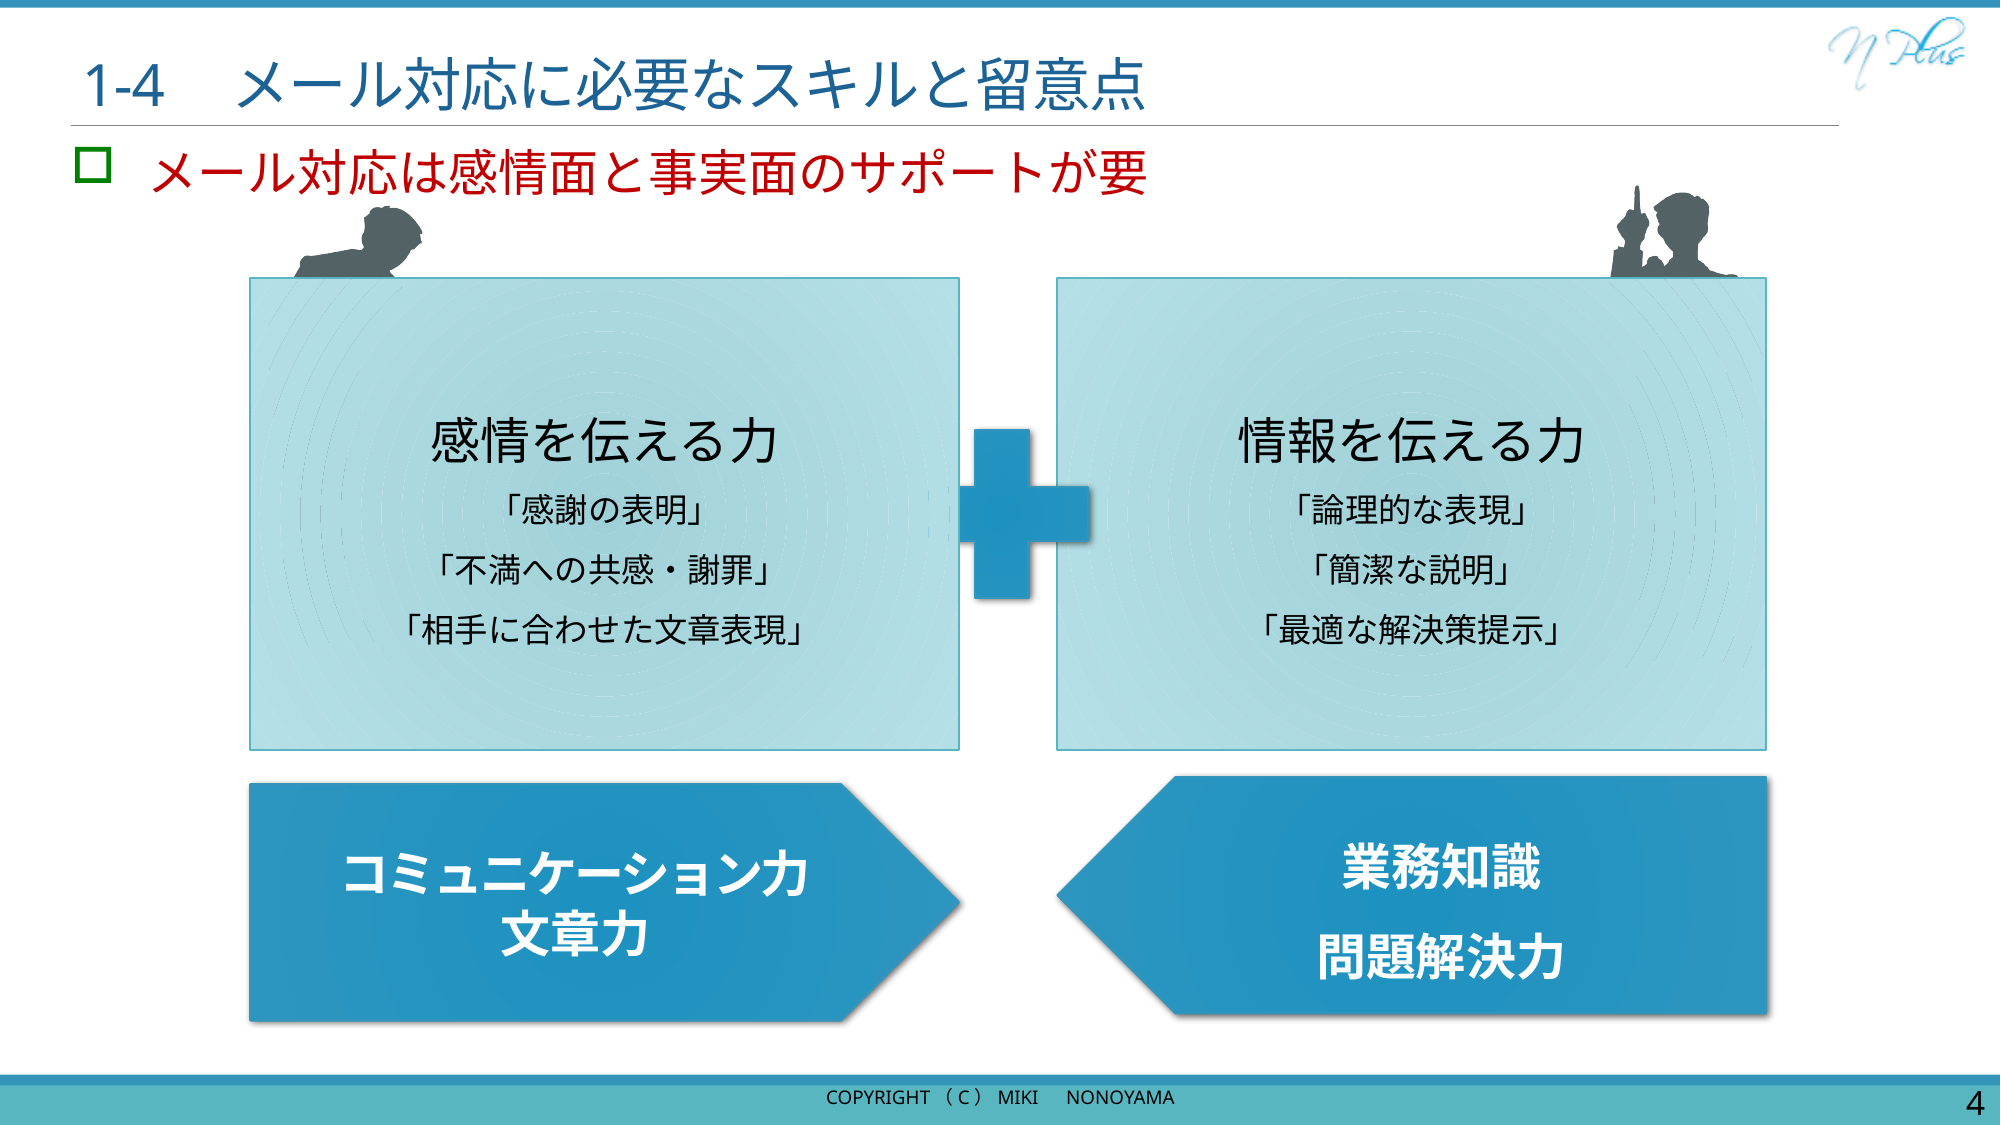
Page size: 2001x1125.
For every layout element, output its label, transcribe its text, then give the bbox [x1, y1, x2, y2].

text_box 感情を伝える力 「感謝の表明」 「不満への共感・謝罪」 「相手に合わせた文章表現」 [249, 277, 960, 751]
list メール対応は感情面と事実面のサポートが要 [70, 140, 1929, 1041]
text_box [960, 429, 1089, 599]
text_box 情報を伝える力 「論理的な表現」 「簡潔な説明」 「最適な解決策提示」 [1056, 277, 1767, 751]
picture [1815, 8, 1980, 112]
footer Copyright（c）Miki Nonoyama [604, 1074, 1396, 1120]
slide_number 4 [1784, 1074, 2000, 1125]
text_box コミュニケーション力 文章力 [249, 783, 960, 1022]
picture [1587, 167, 1786, 687]
picture [249, 188, 440, 666]
text_box 業務知識 問題解決力 [1056, 776, 1767, 1015]
title 1-4 メール対応に必要なスキルと留意点 [66, 47, 1830, 126]
